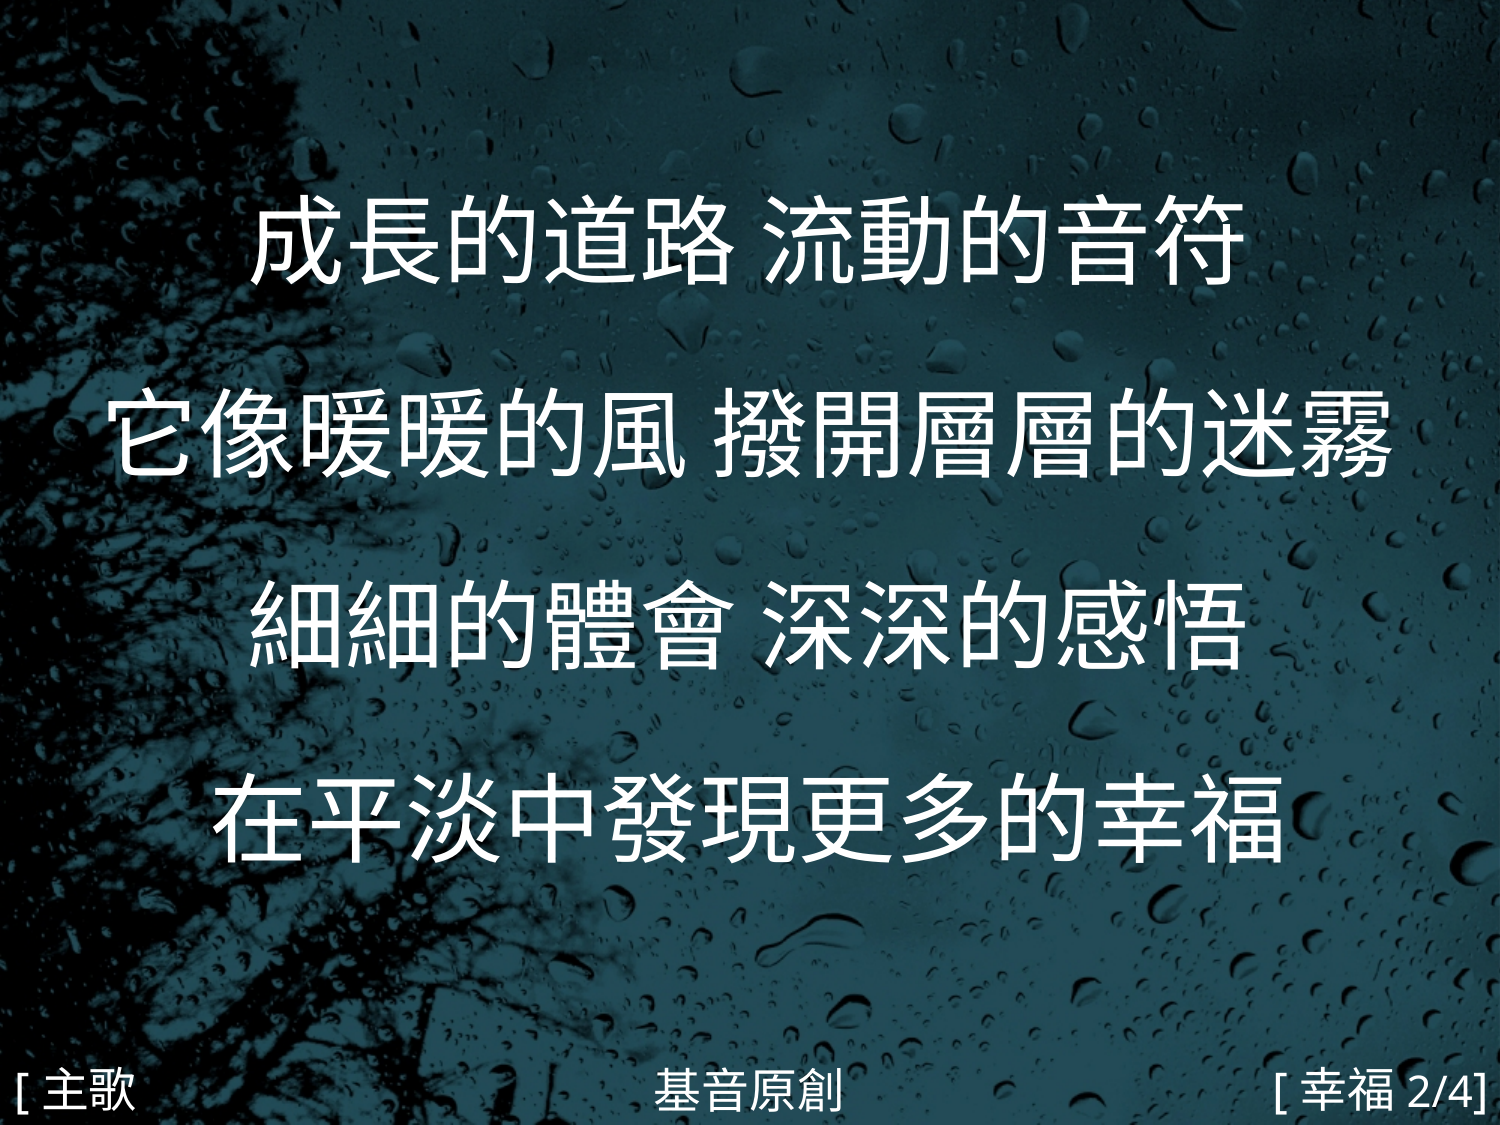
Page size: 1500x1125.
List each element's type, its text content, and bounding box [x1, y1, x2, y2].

picture [0, 0, 1500, 1053]
text_box 成長的道路 流動的音符 它像暖暖的風 撥開層層的迷霧 細細的體會 深深的感悟 在平淡中發現更多的幸福 [0, 172, 1499, 966]
text_box 基音原創 [0, 1053, 1500, 1125]
